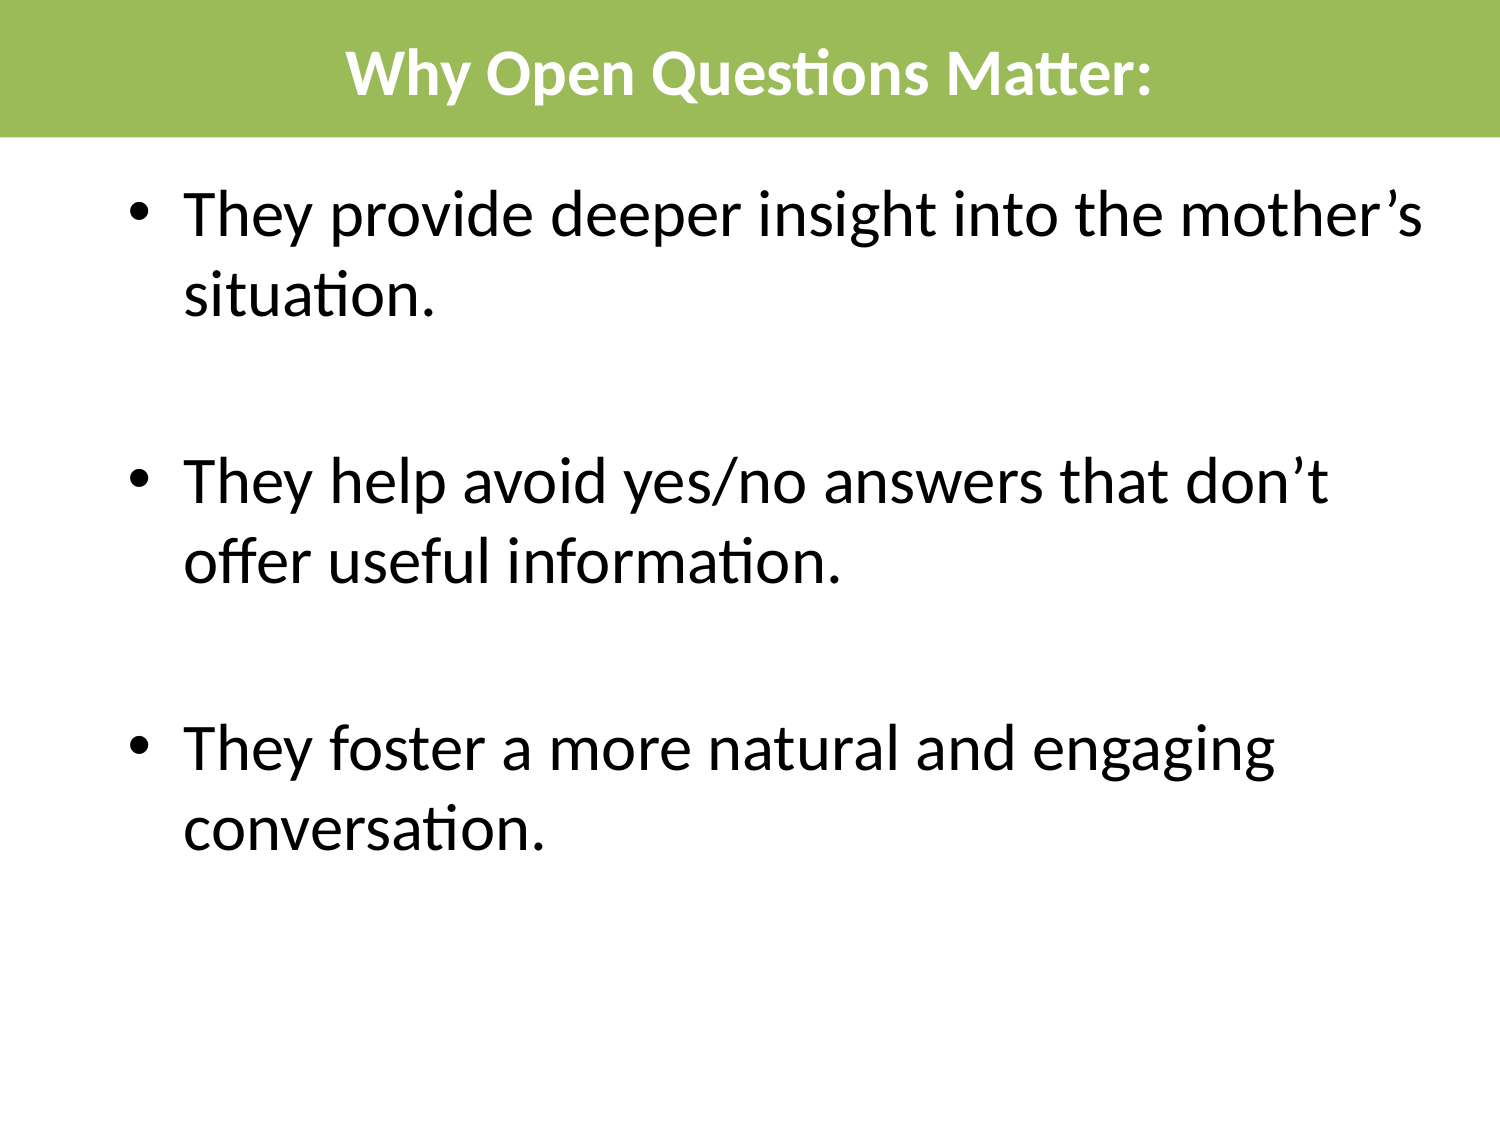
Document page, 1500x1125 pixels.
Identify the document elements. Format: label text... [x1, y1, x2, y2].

list They provide deeper insight into the mother’s situation. They help avoid yes/no answers that don’t offer useful information. They foster a more natural and engaging conversation. [112, 162, 1463, 905]
text_box Why Open Questions Matter: [0, 0, 1500, 138]
